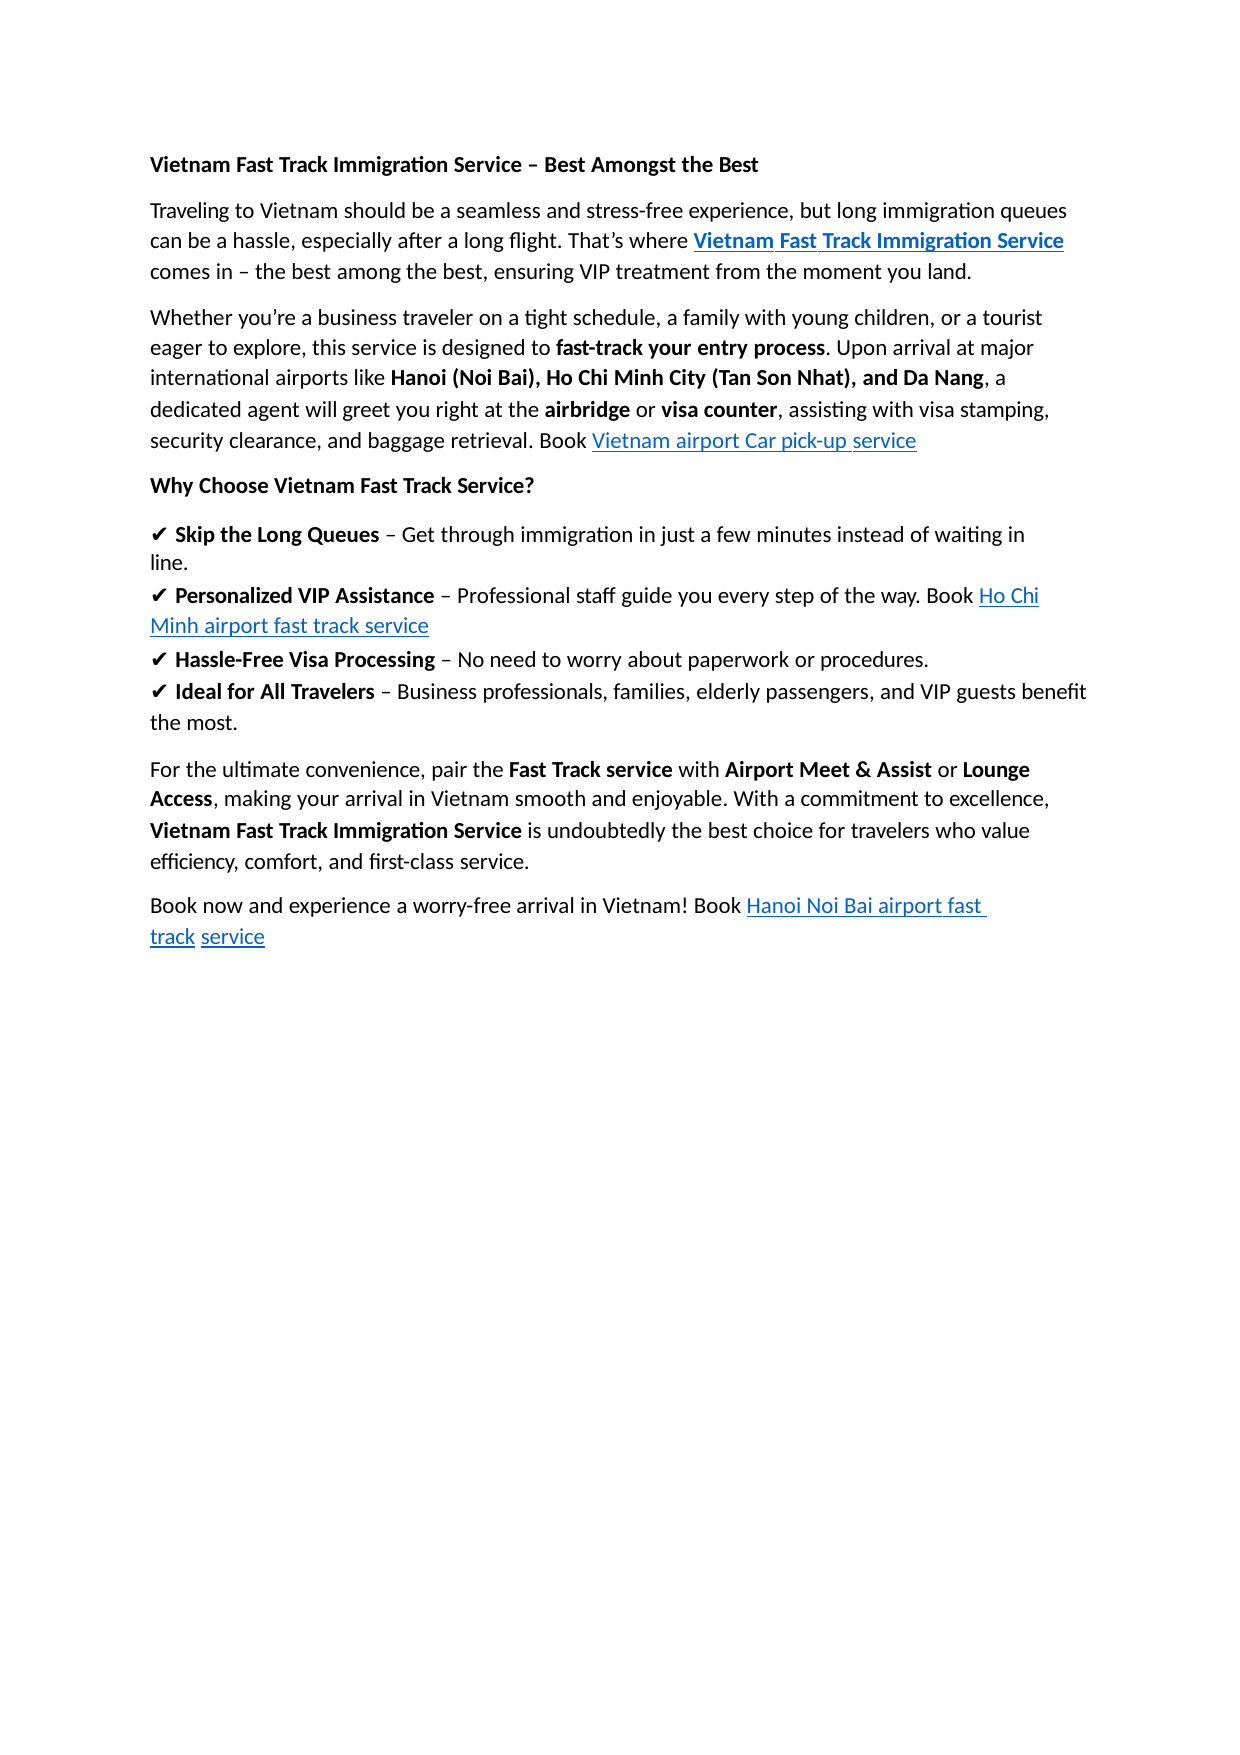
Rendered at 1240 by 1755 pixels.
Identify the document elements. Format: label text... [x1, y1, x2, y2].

text_box Vietnam Fast Track Immigration Service – Best Amongst the Best Traveling to Vietnam should be a seamless and stress-free experience, but long immigration queues can be a hassle, especially after a long flight. That’s where Vietnam Fast Track Immigration Service comes in – the best among the best, ensuring VIP treatment from the moment you land. Whether you’re a business traveler on a tight schedule, a family with young children, or a tourist eager to explore, this service is designed to fast-track your entry process. Upon arrival at major international airports like Hanoi (Noi Bai), Ho Chi Minh City (Tan Son Nhat), and Da Nang, a dedicated agent will greet you right at the airbridge or visa counter, assisting with visa stamping, security clearance, and baggage retrieval. Book Vietnam airport Car pick-up service Why Choose Vietnam Fast Track Service? ✔ Skip the Long Queues – Get through immigration in just a few minutes instead of waiting in line. ✔ Personalized VIP Assistance – Professional staff guide you every step of the way. Book Ho Chi Minh airport fast track service ✔ Hassle-Free Visa Processing – No need to worry about paperwork or procedures. ✔ Ideal for All Travelers – Business professionals, families, elderly passengers, and VIP guests benefit the most. For the ultimate convenience, pair the Fast Track service with Airport Meet & Assist or Lounge Access, making your arrival in Vietnam smooth and enjoyable. With a commitment to excellence, Vietnam Fast Track Immigration Service is undoubtedly the best choice for travelers who value efficiency, comfort, and first-class service. Book now and experience a worry-free arrival in Vietnam! Book Hanoi Noi Bai airport fast track service [147, 147, 1089, 949]
